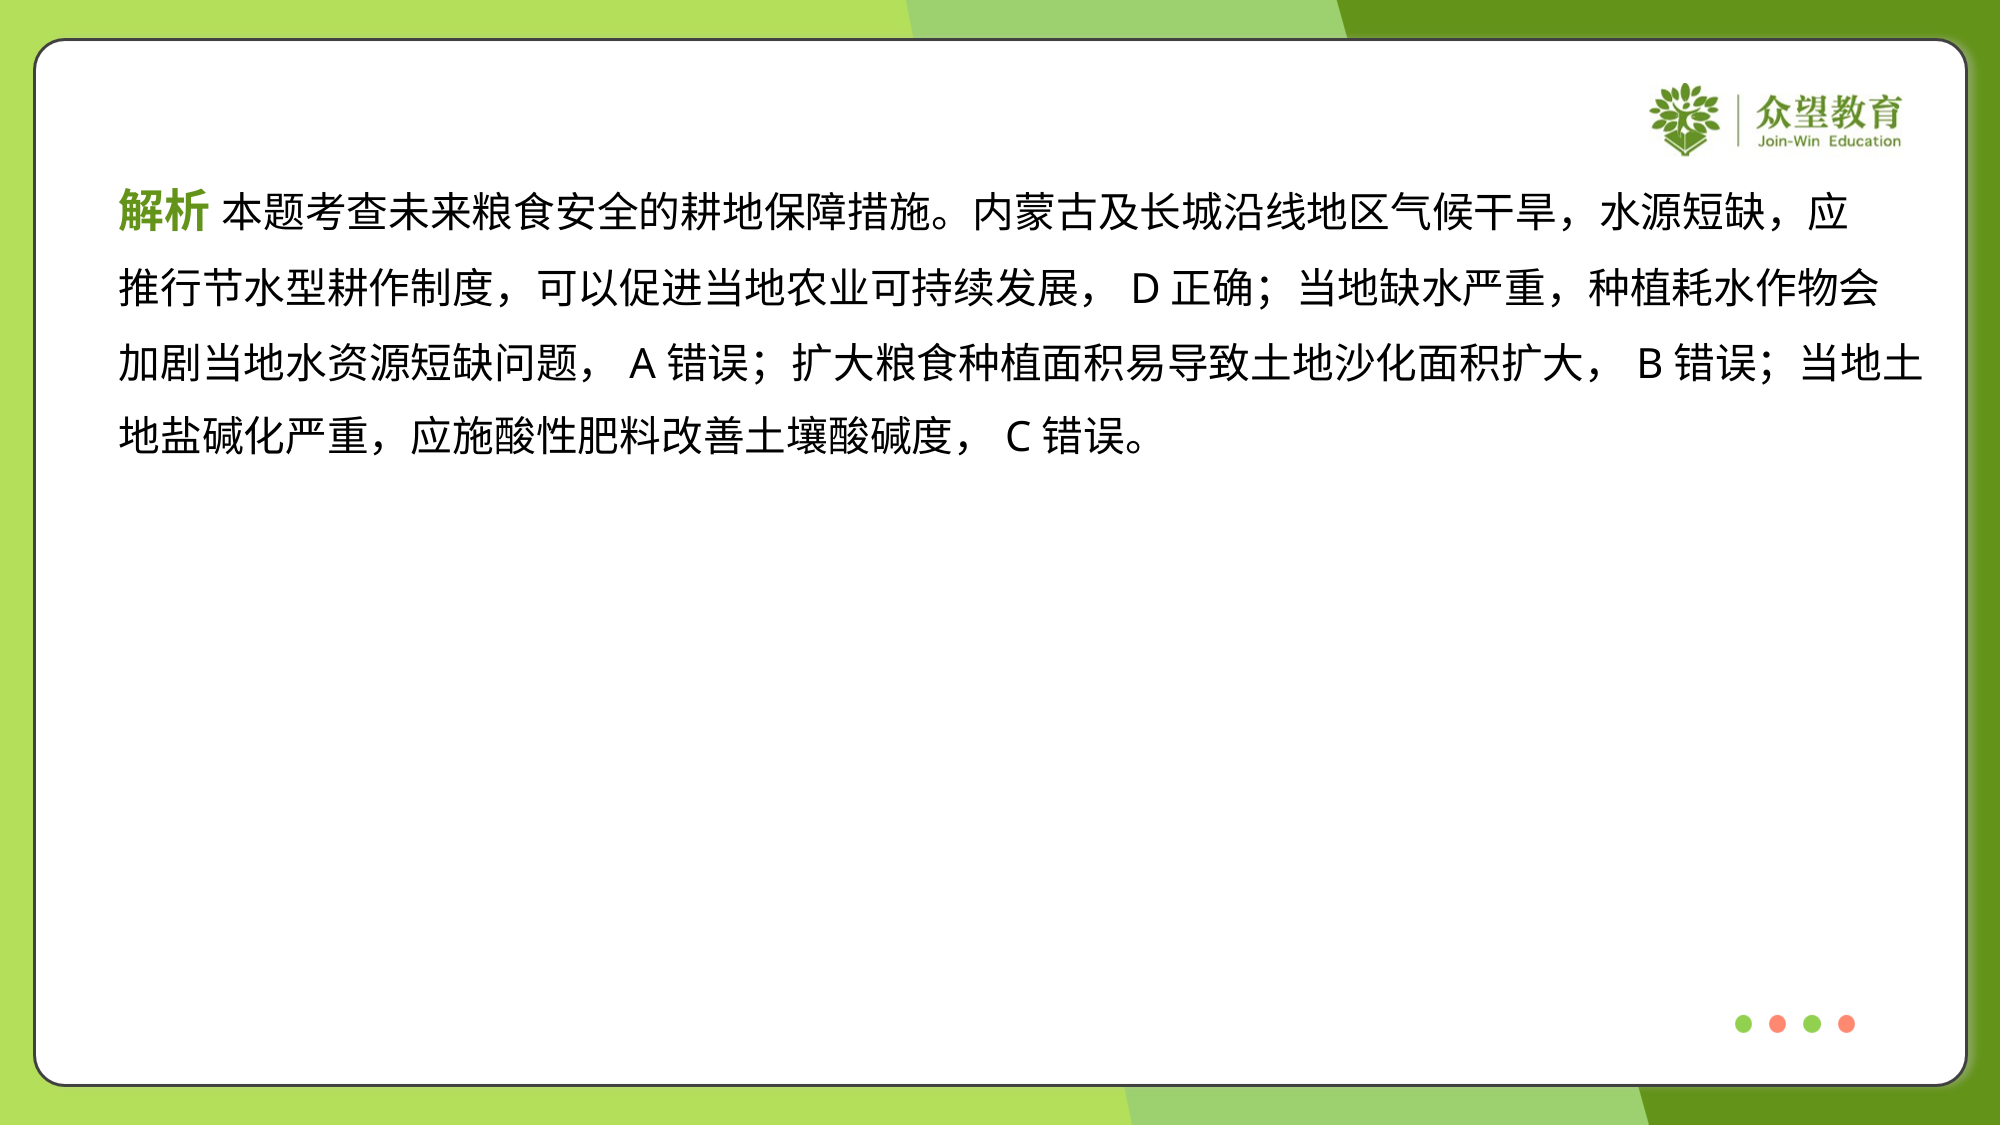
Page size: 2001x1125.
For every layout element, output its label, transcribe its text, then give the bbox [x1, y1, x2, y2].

text_box 解析 本题考查未来粮食安全的耕地保障措施。内蒙古及长城沿线地区气候干旱，水源短缺，应 推行节水型耕作制度，可以促进当地农业可持续发展，D正确；当地缺水严重，种植耗水作物会 加剧当地水资源短缺问题，A错误；扩大粮食种植面积易导致土地沙化面积扩大，B错误；当地土 地盐碱化严重，应施酸性肥料改善土壤酸碱度，C错误。 [118, 159, 1883, 452]
picture [0, 0, 2000, 1125]
